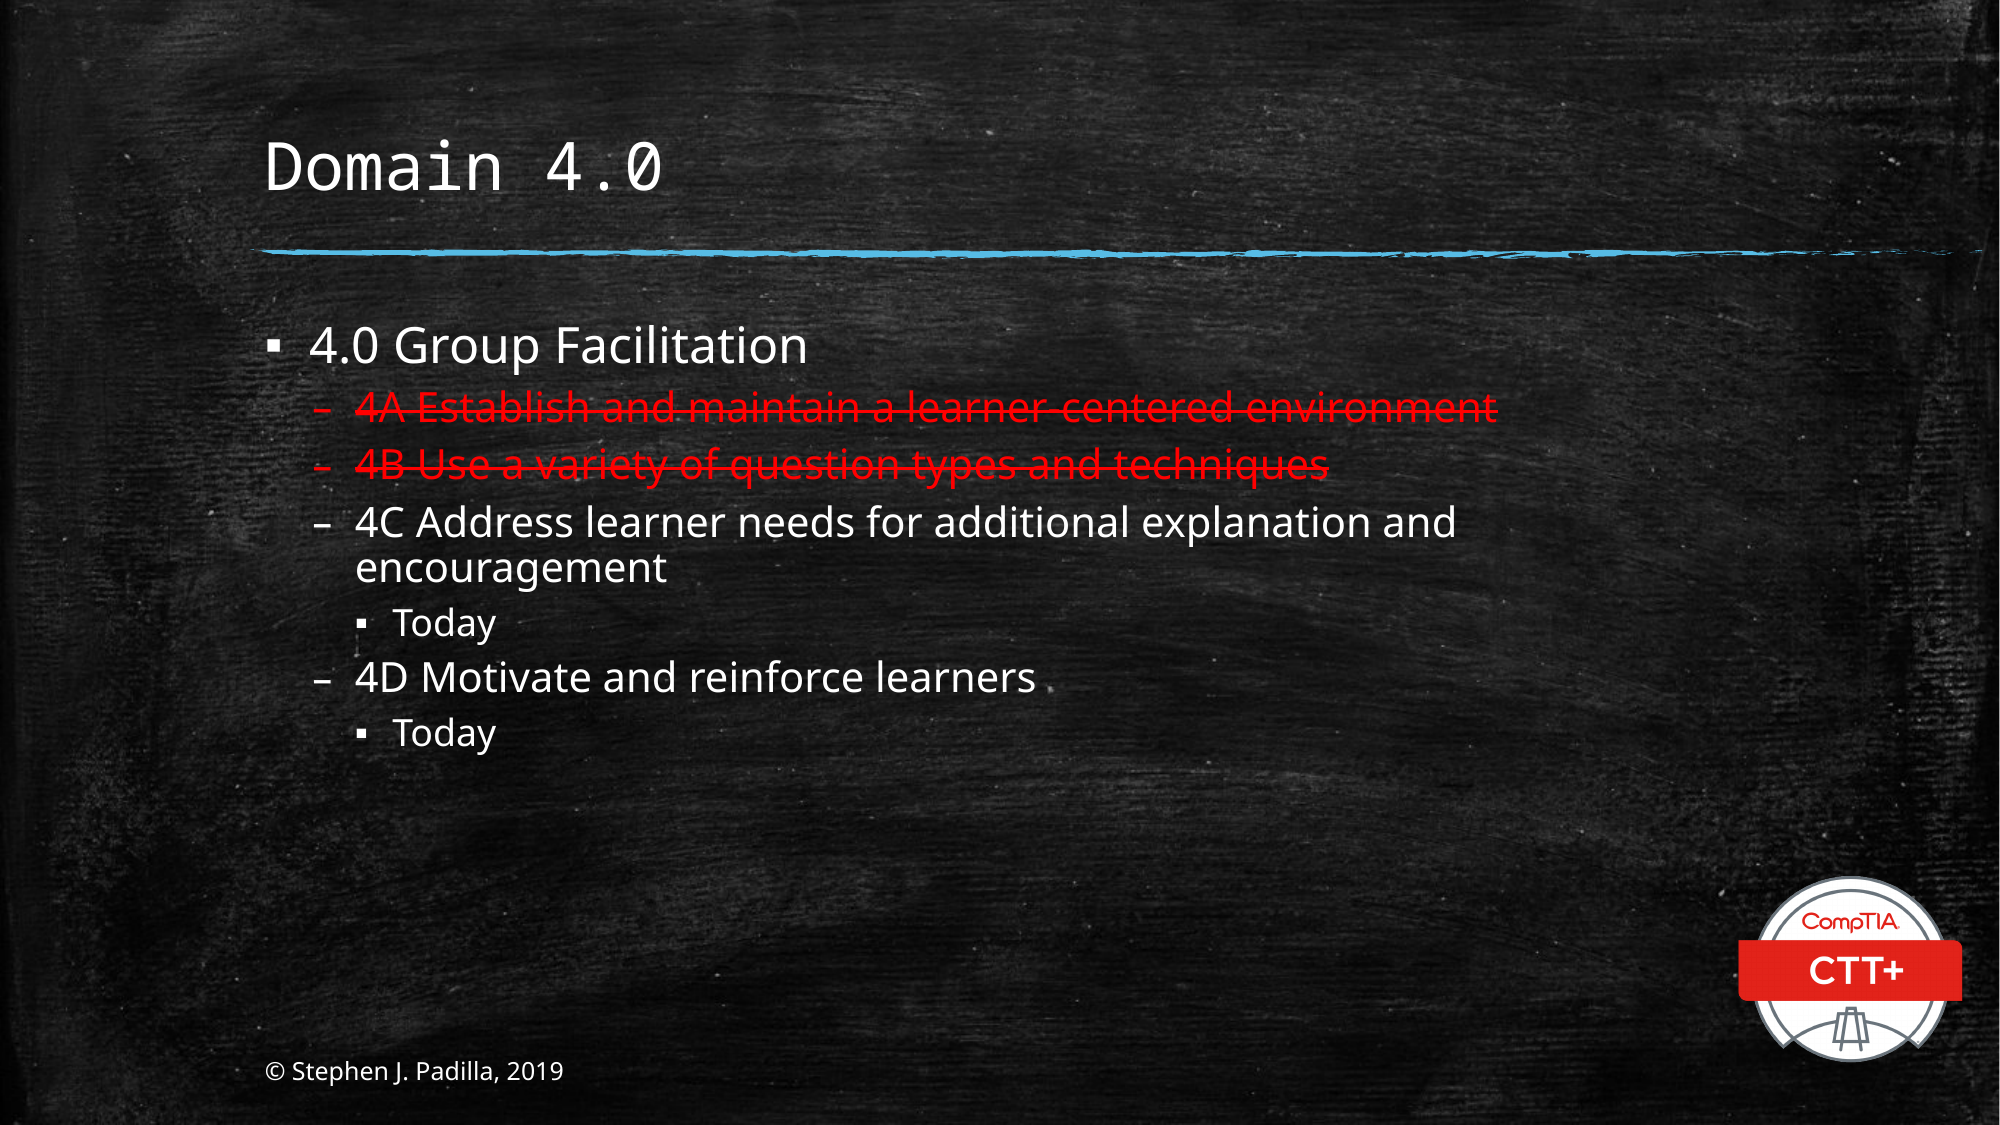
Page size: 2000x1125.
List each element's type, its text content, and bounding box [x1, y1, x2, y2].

footer © Stephen J. Padilla, 2019 [249, 1050, 1288, 1096]
list 4.0 Group Facilitation 4A Establish and maintain a learner-centered environment 4B Use a variety of question types and techniques 4C Address learner needs for additional explanation and encouragement Today 4D Motivate and reinforce learners Today [249, 312, 1750, 1013]
picture [1699, 824, 2000, 1125]
title Domain 4.0 [249, 45, 1750, 213]
